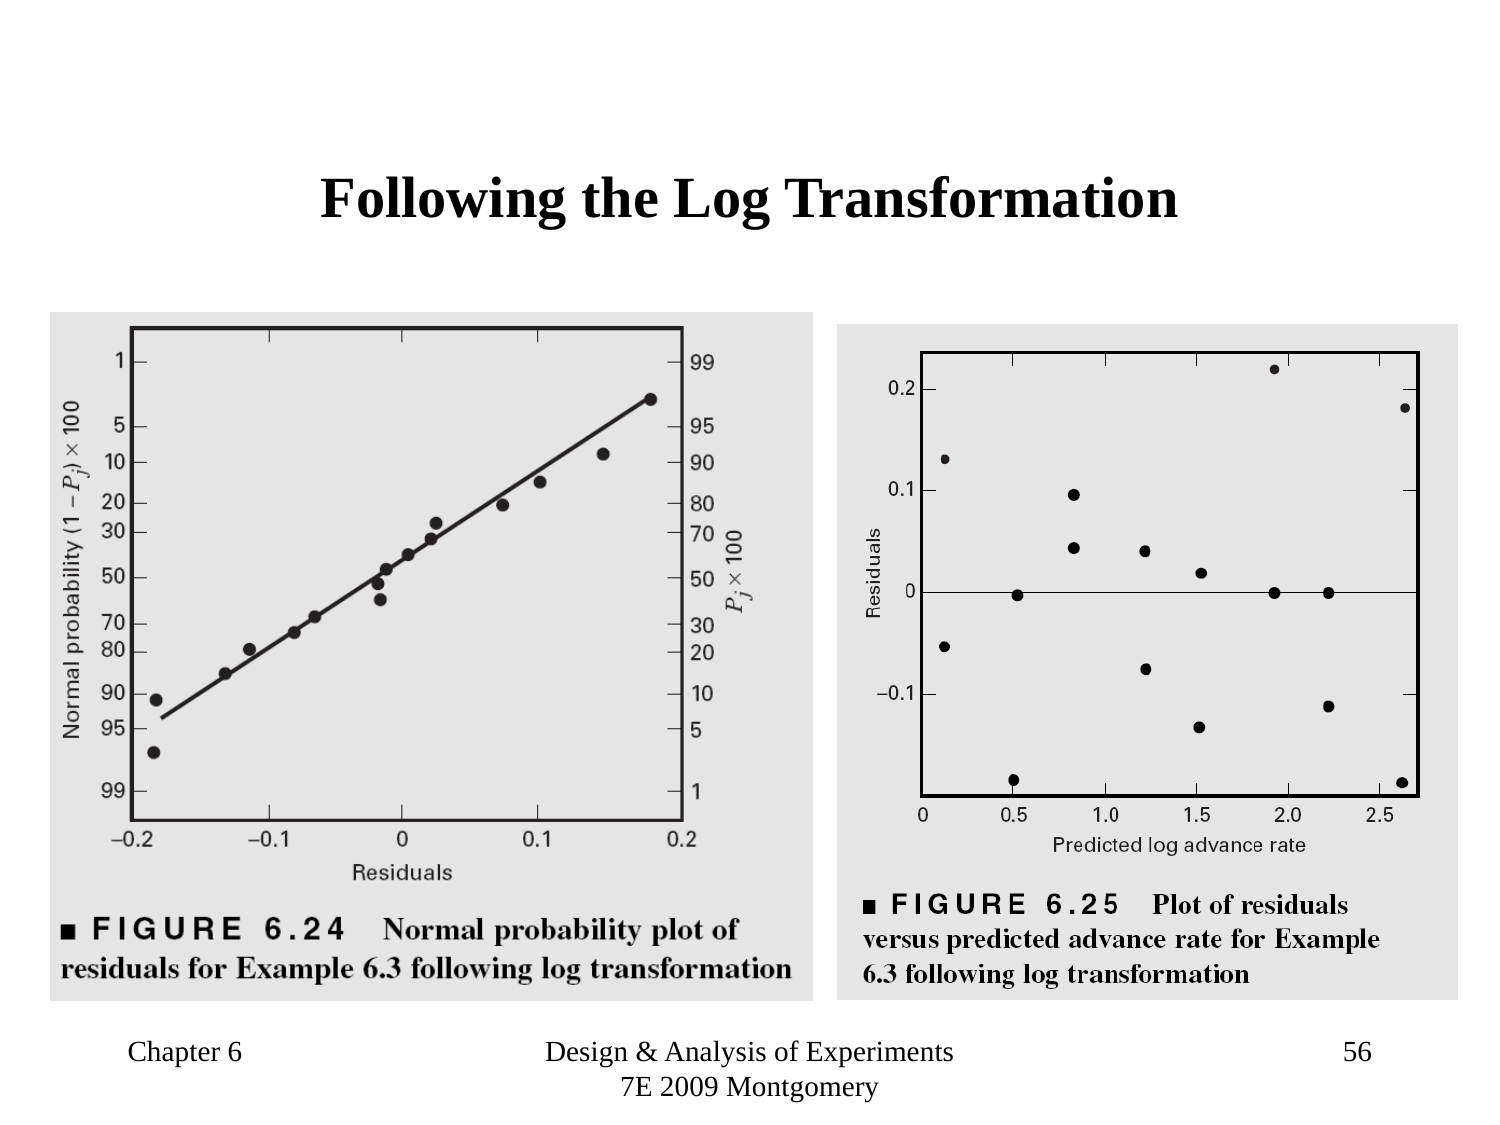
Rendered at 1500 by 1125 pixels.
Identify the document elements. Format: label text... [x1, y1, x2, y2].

title Following the Log Transformation [112, 99, 1388, 288]
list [49, 312, 813, 1002]
slide_number 56 [1074, 1024, 1388, 1101]
footer Design & Analysis of Experiments 7E 2009 Montgomery [512, 1024, 988, 1101]
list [837, 324, 1463, 1000]
slide_number Chapter 6 [112, 1024, 426, 1101]
